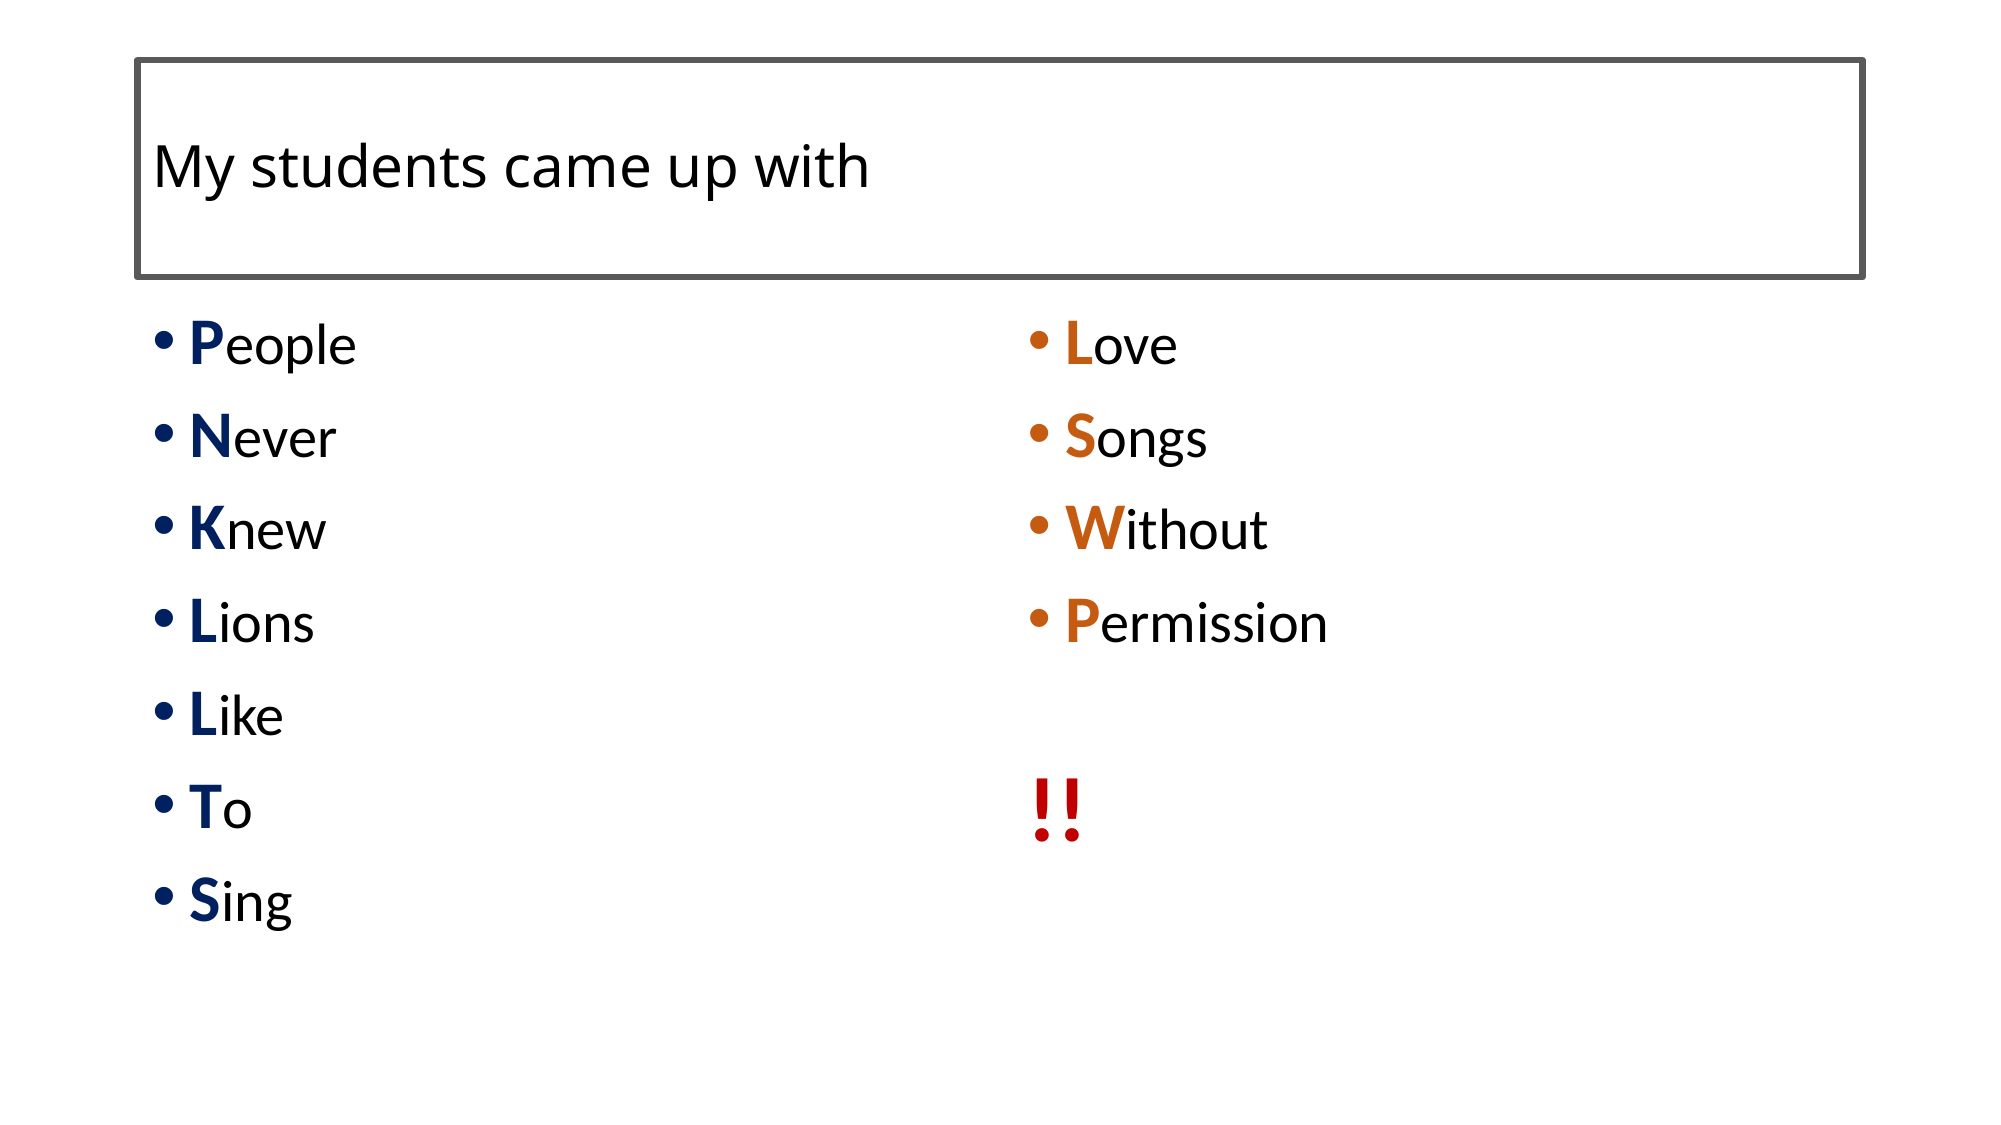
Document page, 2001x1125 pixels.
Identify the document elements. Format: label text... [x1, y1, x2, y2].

list People Never Knew Lions Like To Sing [137, 299, 988, 1014]
list Love Songs Without Permission !! [1012, 299, 1863, 1014]
title My students came up with [137, 59, 1863, 278]
